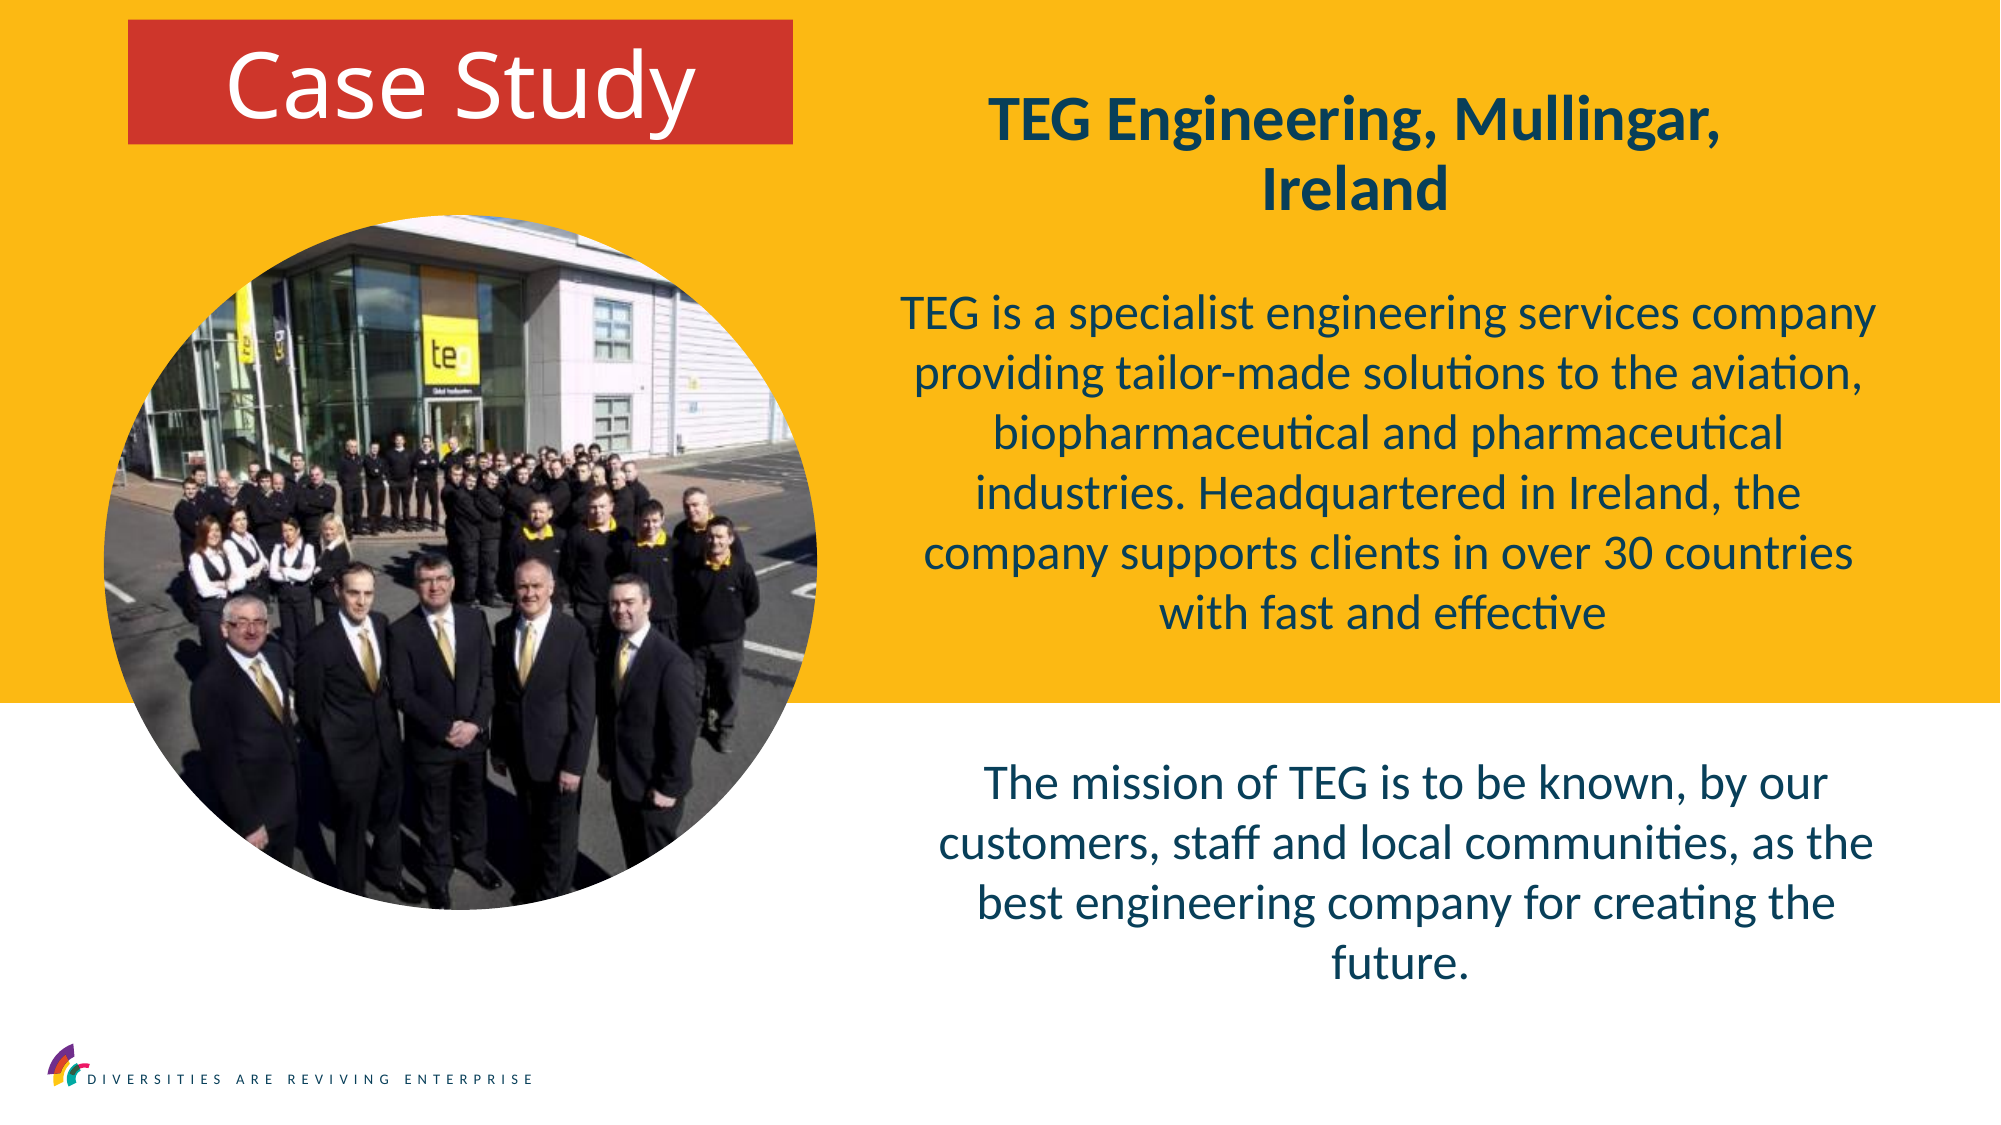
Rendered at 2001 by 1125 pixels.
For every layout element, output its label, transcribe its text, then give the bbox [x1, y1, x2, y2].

text_box Case Study [128, 19, 793, 145]
list TEG is a specialist engineering services company providing tailor-made solutions to the aviation, biopharmaceutical and pharmaceutical industries. Headquartered in Ireland, the company supports clients in over 30 countries with fast and effective [881, 272, 1897, 512]
picture [103, 215, 818, 910]
text_box The mission of TEG is to be known, by our customers, staff and local communities, as the best engineering company for creating the future. [892, 742, 1921, 997]
list TEG Engineering, Mullingar, Ireland [941, 76, 1771, 232]
